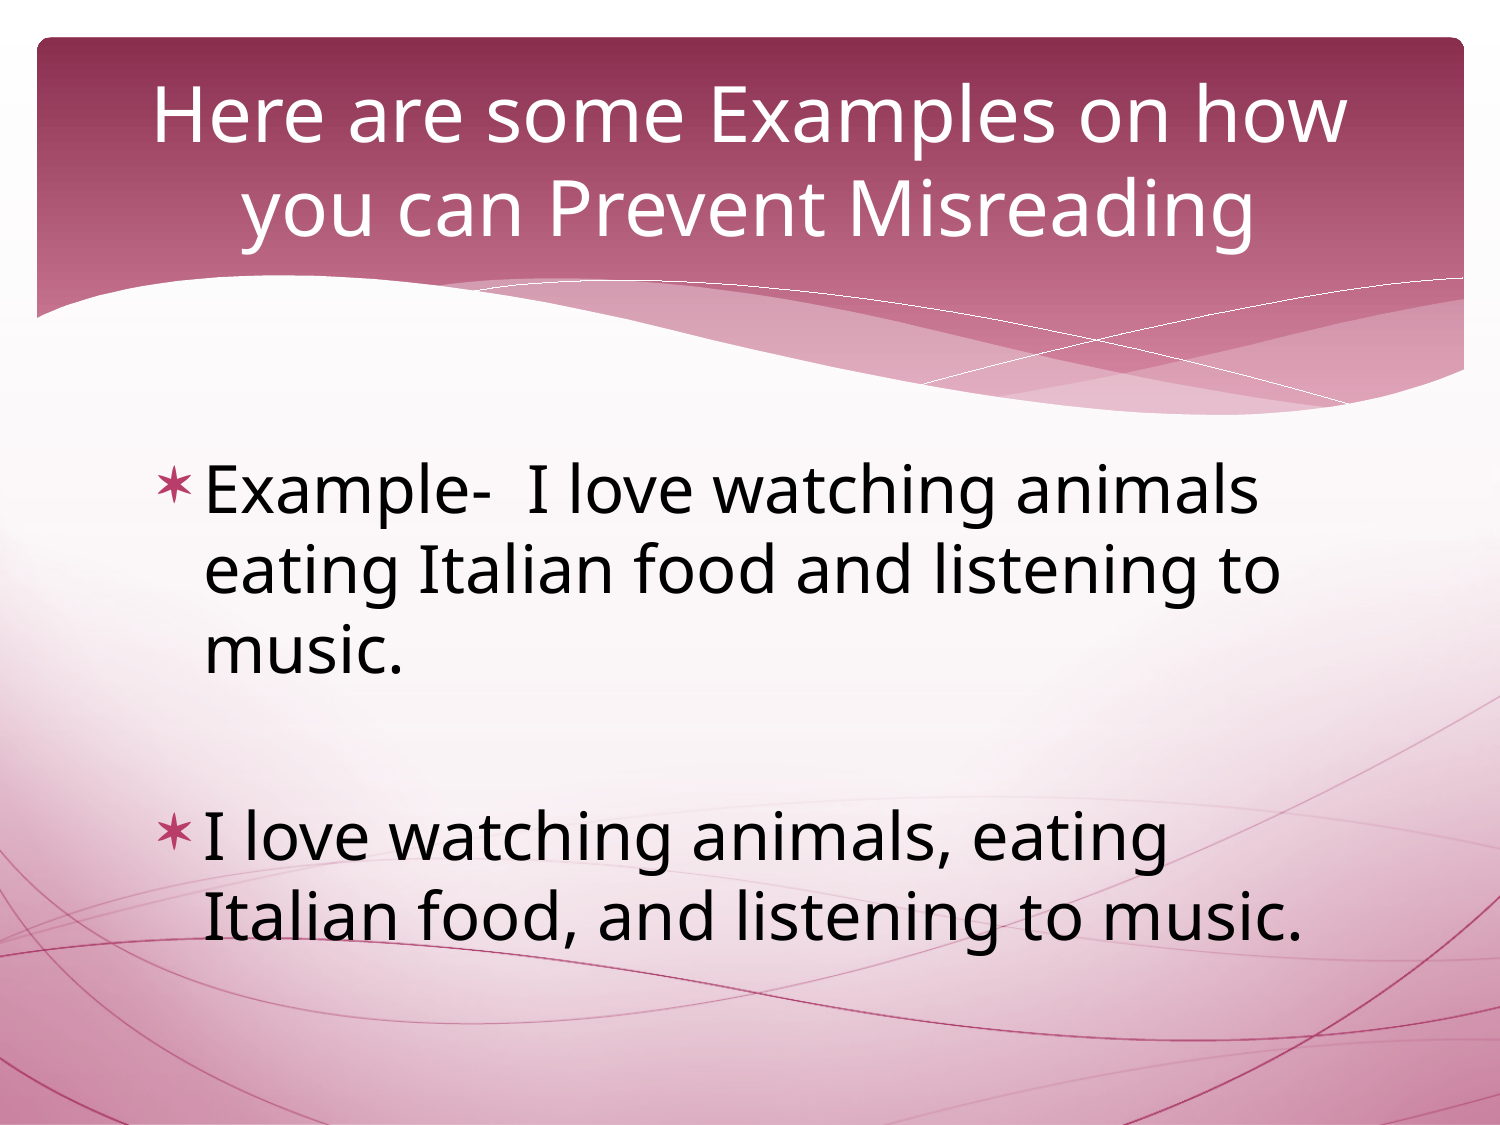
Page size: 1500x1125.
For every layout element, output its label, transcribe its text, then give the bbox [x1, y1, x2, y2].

list Example- I love watching animals eating Italian food and listening to music. I love watching animals, eating Italian food, and listening to music. [143, 438, 1359, 1005]
title Here are some Examples on how you can Prevent Misreading [75, 55, 1425, 261]
